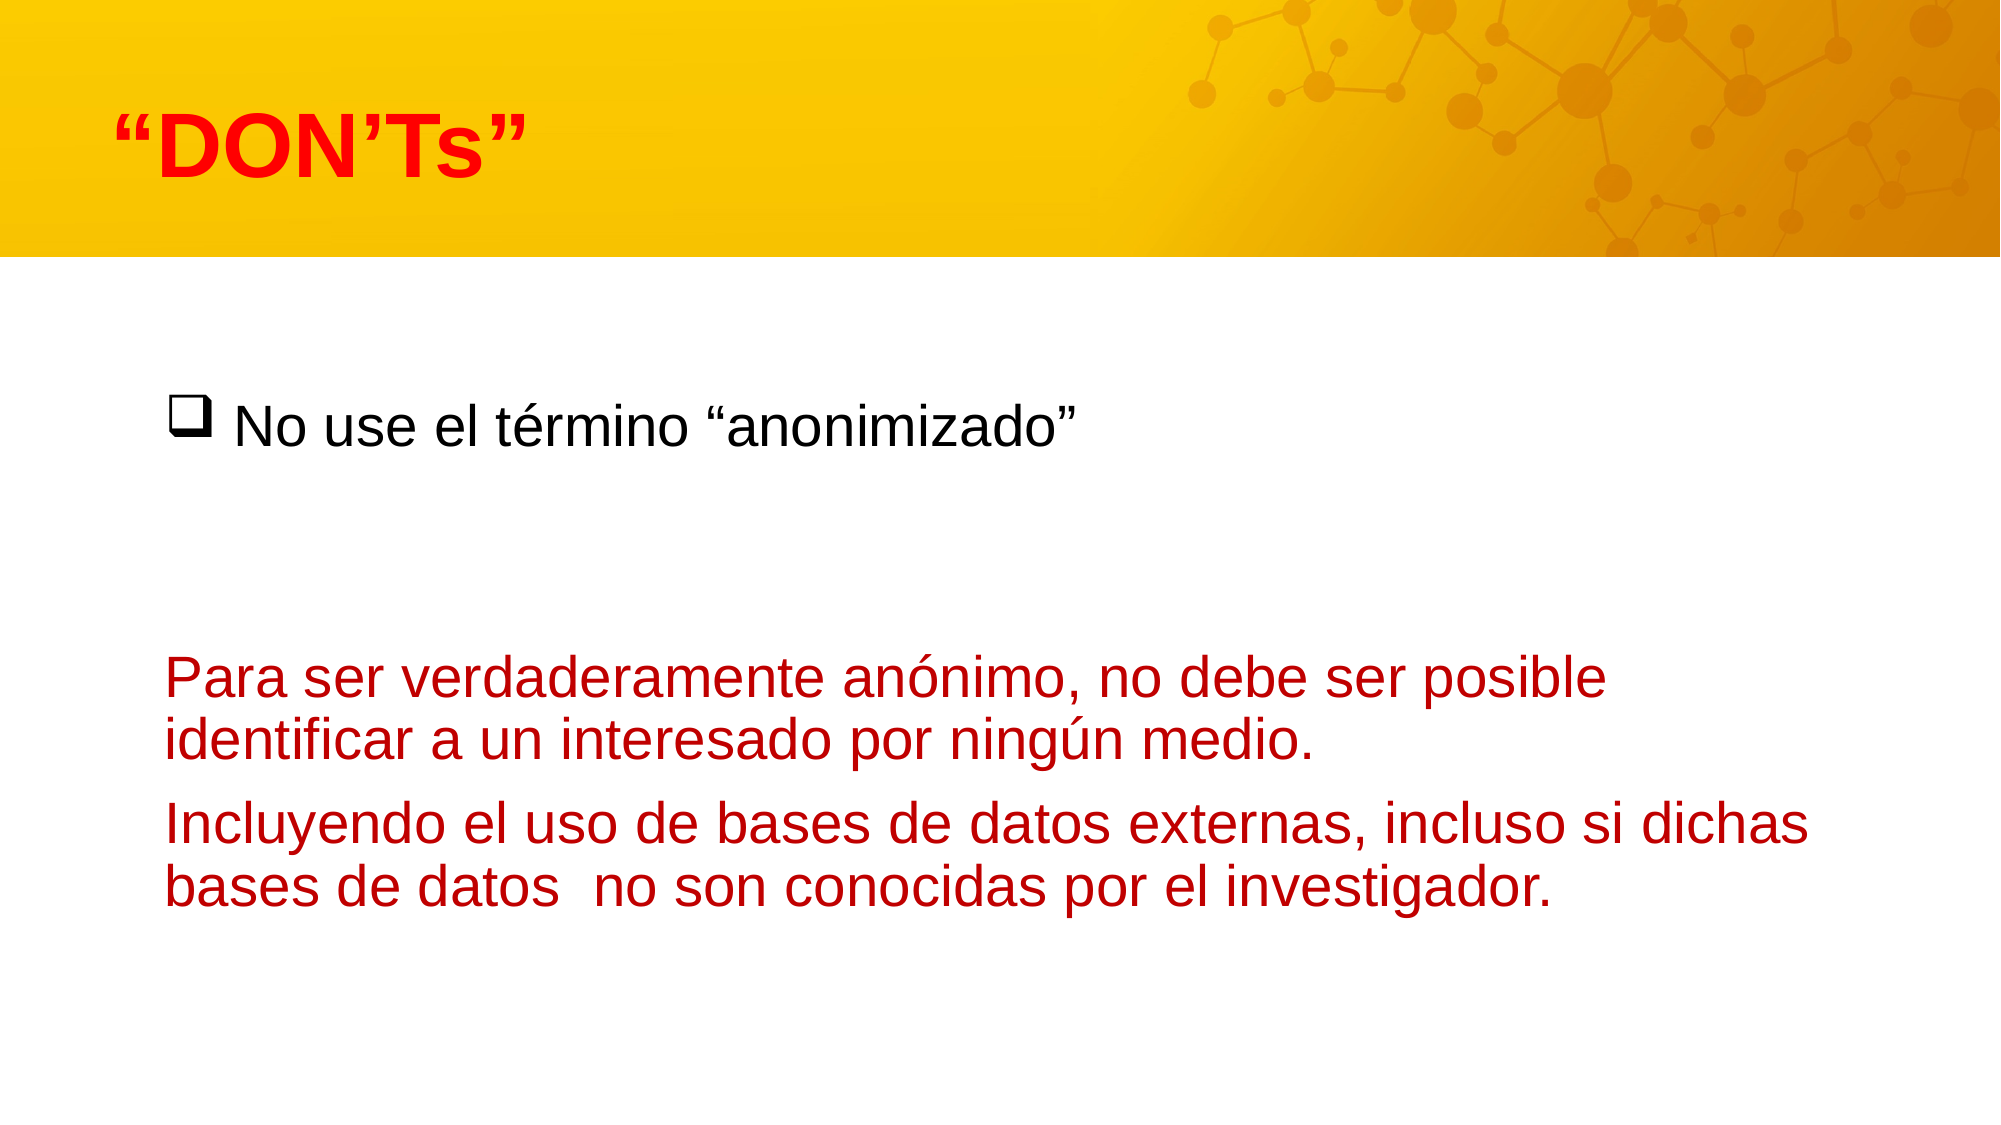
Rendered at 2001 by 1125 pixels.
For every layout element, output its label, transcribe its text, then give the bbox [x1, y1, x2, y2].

picture [0, 0, 2000, 257]
list No use el término “anonimizado” Para ser verdaderamente anónimo, no debe ser posible identificar a un interesado por ningún medio. Incluyendo el uso de bases de datos externas, incluso si dichas bases de datos no son conocidas por el investigador. [149, 388, 1875, 1103]
title “DON’Ts” [95, 39, 1821, 257]
